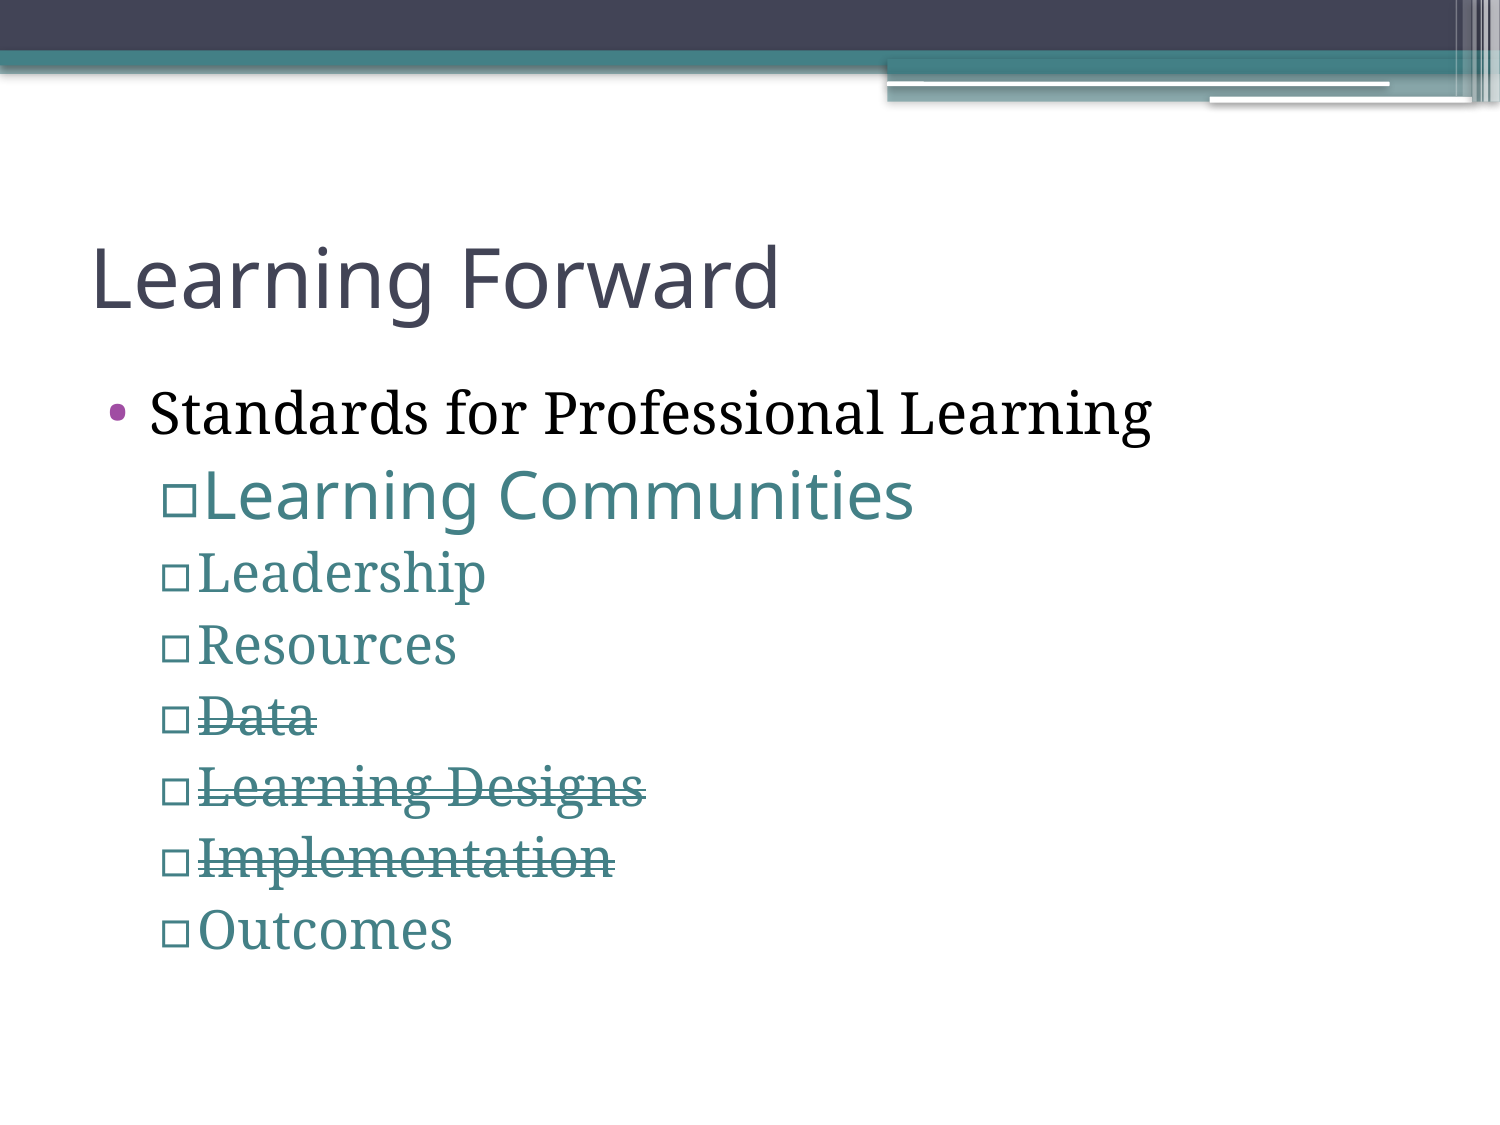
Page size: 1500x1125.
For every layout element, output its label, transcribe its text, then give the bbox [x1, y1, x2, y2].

list Standards for Professional Learning Learning Communities Leadership Resources Data Learning Designs Implementation Outcomes [75, 368, 1425, 1079]
title Learning Forward [75, 187, 1425, 363]
